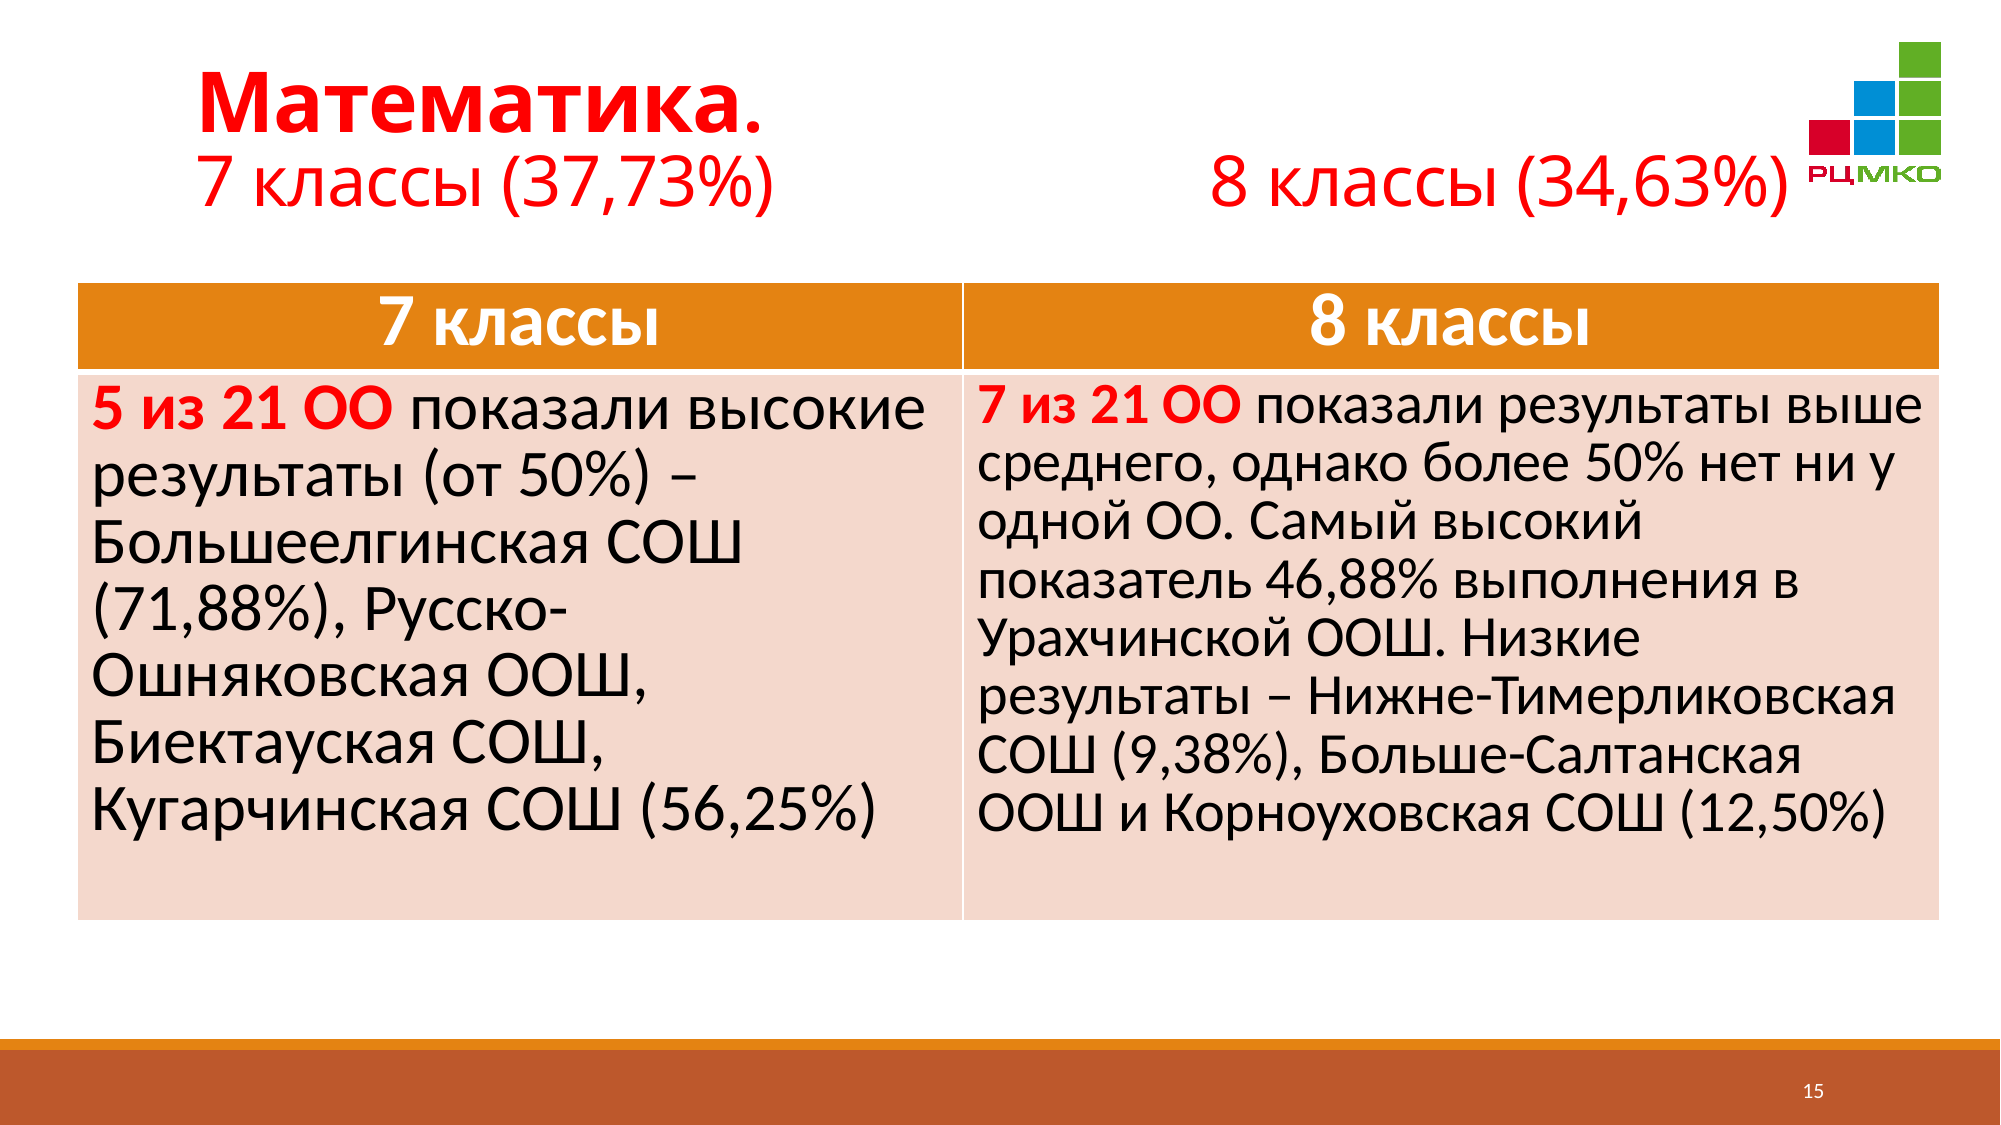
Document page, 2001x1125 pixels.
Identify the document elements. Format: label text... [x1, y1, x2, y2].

table_header 8 классы [964, 283, 1939, 369]
table_cell 7 из 21 ОО показали результаты выше среднего, однако более 50% нет ни у одной ОО. Самый высокий показатель 46,88% выполнения в Урахчинской ООШ. Низкие результаты – Нижне-Тимерликовская СОШ (9,38%), Больше-Салтанская ООШ и Корноуховская СОШ (12,50%) [964, 375, 1939, 920]
picture [1809, 41, 1941, 185]
slide_number 15 [1624, 1059, 1840, 1120]
table_header 7 классы [78, 283, 962, 369]
table_cell 5 из 21 ОО показали высокие результаты (от 50%) – Большеелгинская СОШ (71,88%), Русско-Ошняковская ООШ, Биектауская СОШ, Кугарчинская СОШ (56,25%) [78, 375, 962, 920]
title Математика. 7 классы (37,73%) 8 классы (34,63%) [180, 47, 1830, 229]
